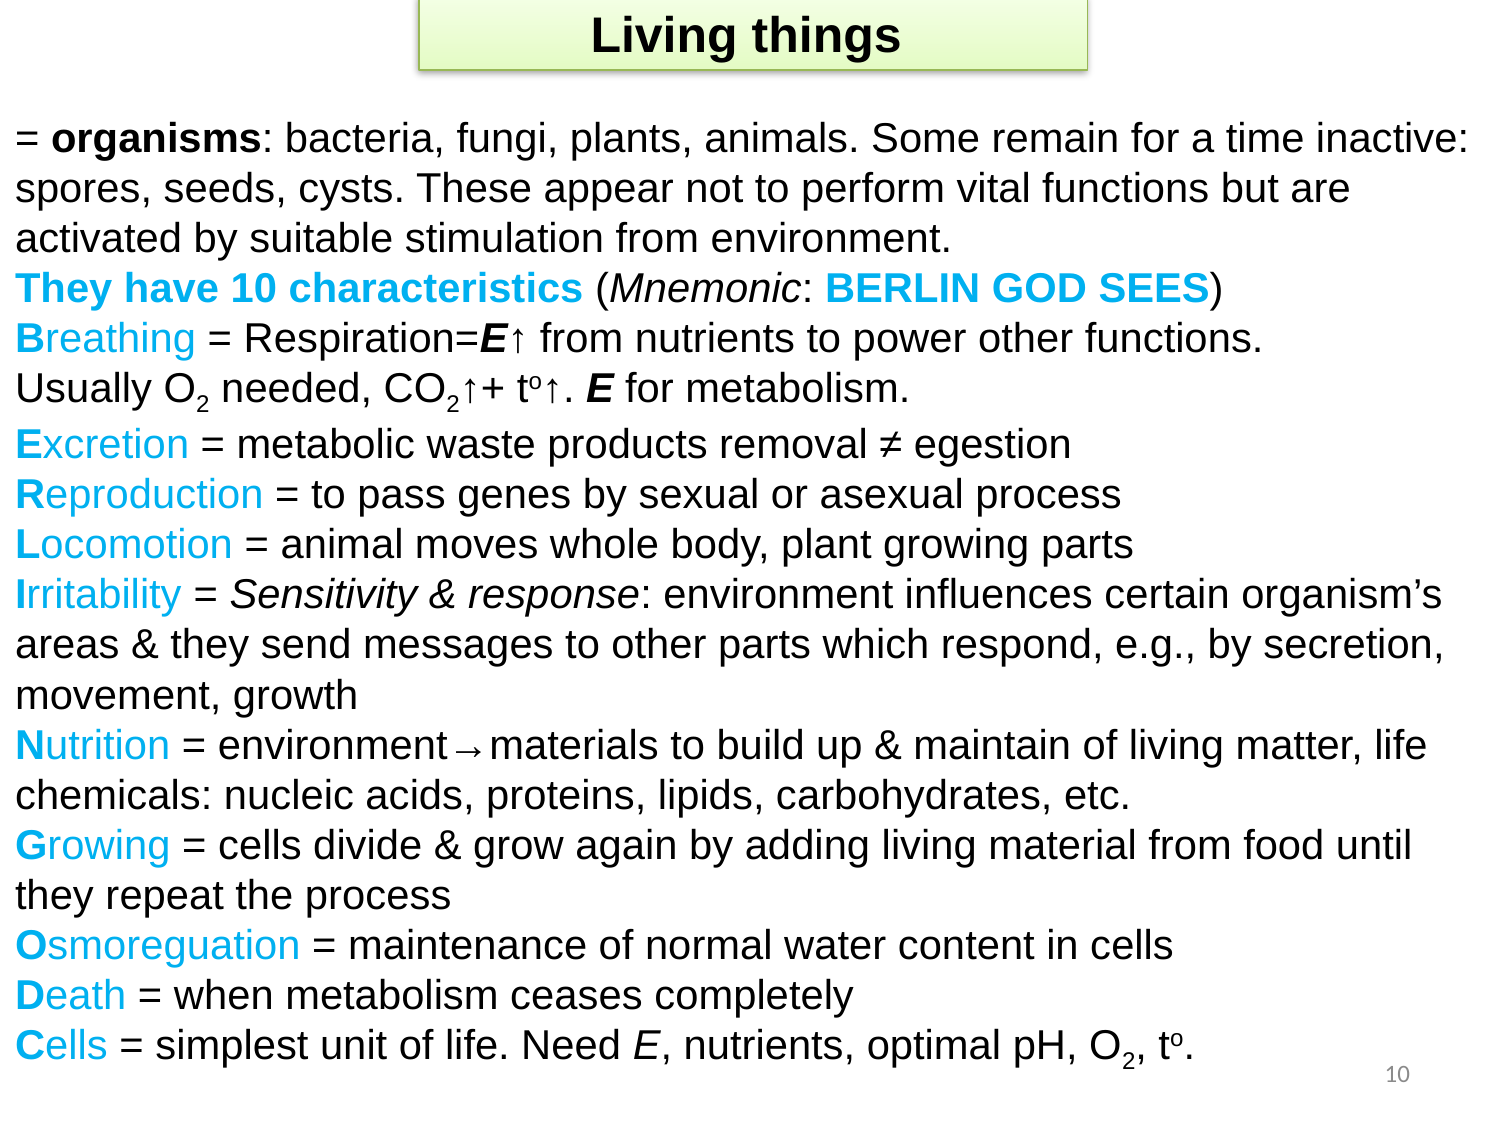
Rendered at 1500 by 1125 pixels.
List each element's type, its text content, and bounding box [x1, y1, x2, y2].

text_box = organisms: bacteria, fungi, plants, animals. Some remain for a time inactive: spores, seeds, cysts. These appear not to perform vital functions but are activated by suitable stimulation from environment. They have 10 characteristics (Mnemonic: BERLIN GOD SEES) Breathing = Respiration=E↑ from nutrients to power other functions. Usually O2 needed, CO2↑+ to↑. E for metabolism. Excretion = metabolic waste products removal ≠ egestion Reproduction = to pass genes by sexual or asexual process Locomotion = animal moves whole body, plant growing parts Irritability = Sensitivity & response: environment influences certain organism’s areas & they send messages to other parts which respond, e.g., by secretion, movement, growth Nutrition = environment→materials to build up & maintain of living matter, life chemicals: nucleic acids, proteins, lipids, carbohydrates, etc. Growing = cells divide & grow again by adding living material from food until they repeat the process Osmoreguation = maintenance of normal water content in cells Death = when metabolism ceases completely Cells = simplest unit of life. Need E, nutrients, optimal pH, O2, to. [0, 102, 1500, 1082]
slide_number 10 [1074, 1042, 1425, 1103]
text_box Living things [418, 0, 1088, 71]
